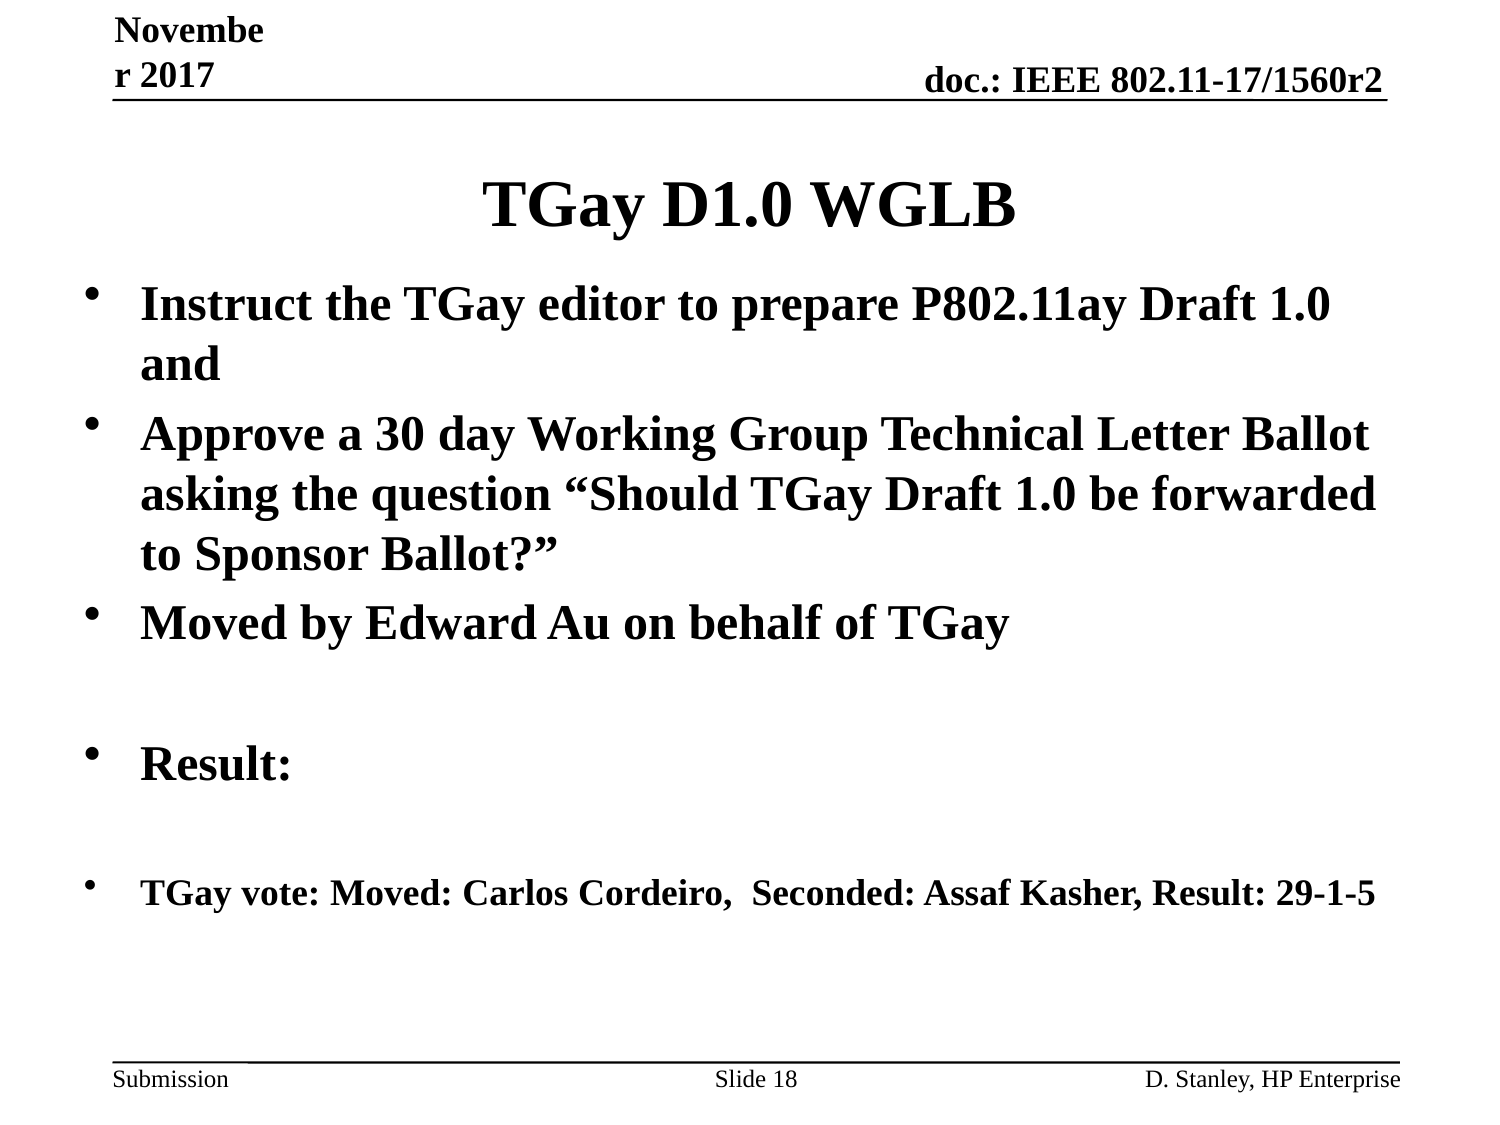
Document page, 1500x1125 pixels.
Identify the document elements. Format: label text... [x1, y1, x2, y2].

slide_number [114, 49, 270, 95]
list Instruct the TGay editor to prepare P802.11ay Draft 1.0 and Approve a 30 day Working Group Technical Letter Ballot asking the question “Should TGay Draft 1.0 be forwarded to Sponsor Ballot?” Moved by Edward Au on behalf of TGay Result: TGay vote: Moved: Carlos Cordeiro, Seconded: Assaf Kasher, Result: 29-1-5 [68, 262, 1432, 975]
title TGay D1.0 WGLB [112, 112, 1388, 262]
footer D. Stanley, HP Enterprise [878, 1061, 1402, 1093]
slide_number Slide 18 [712, 1061, 800, 1093]
